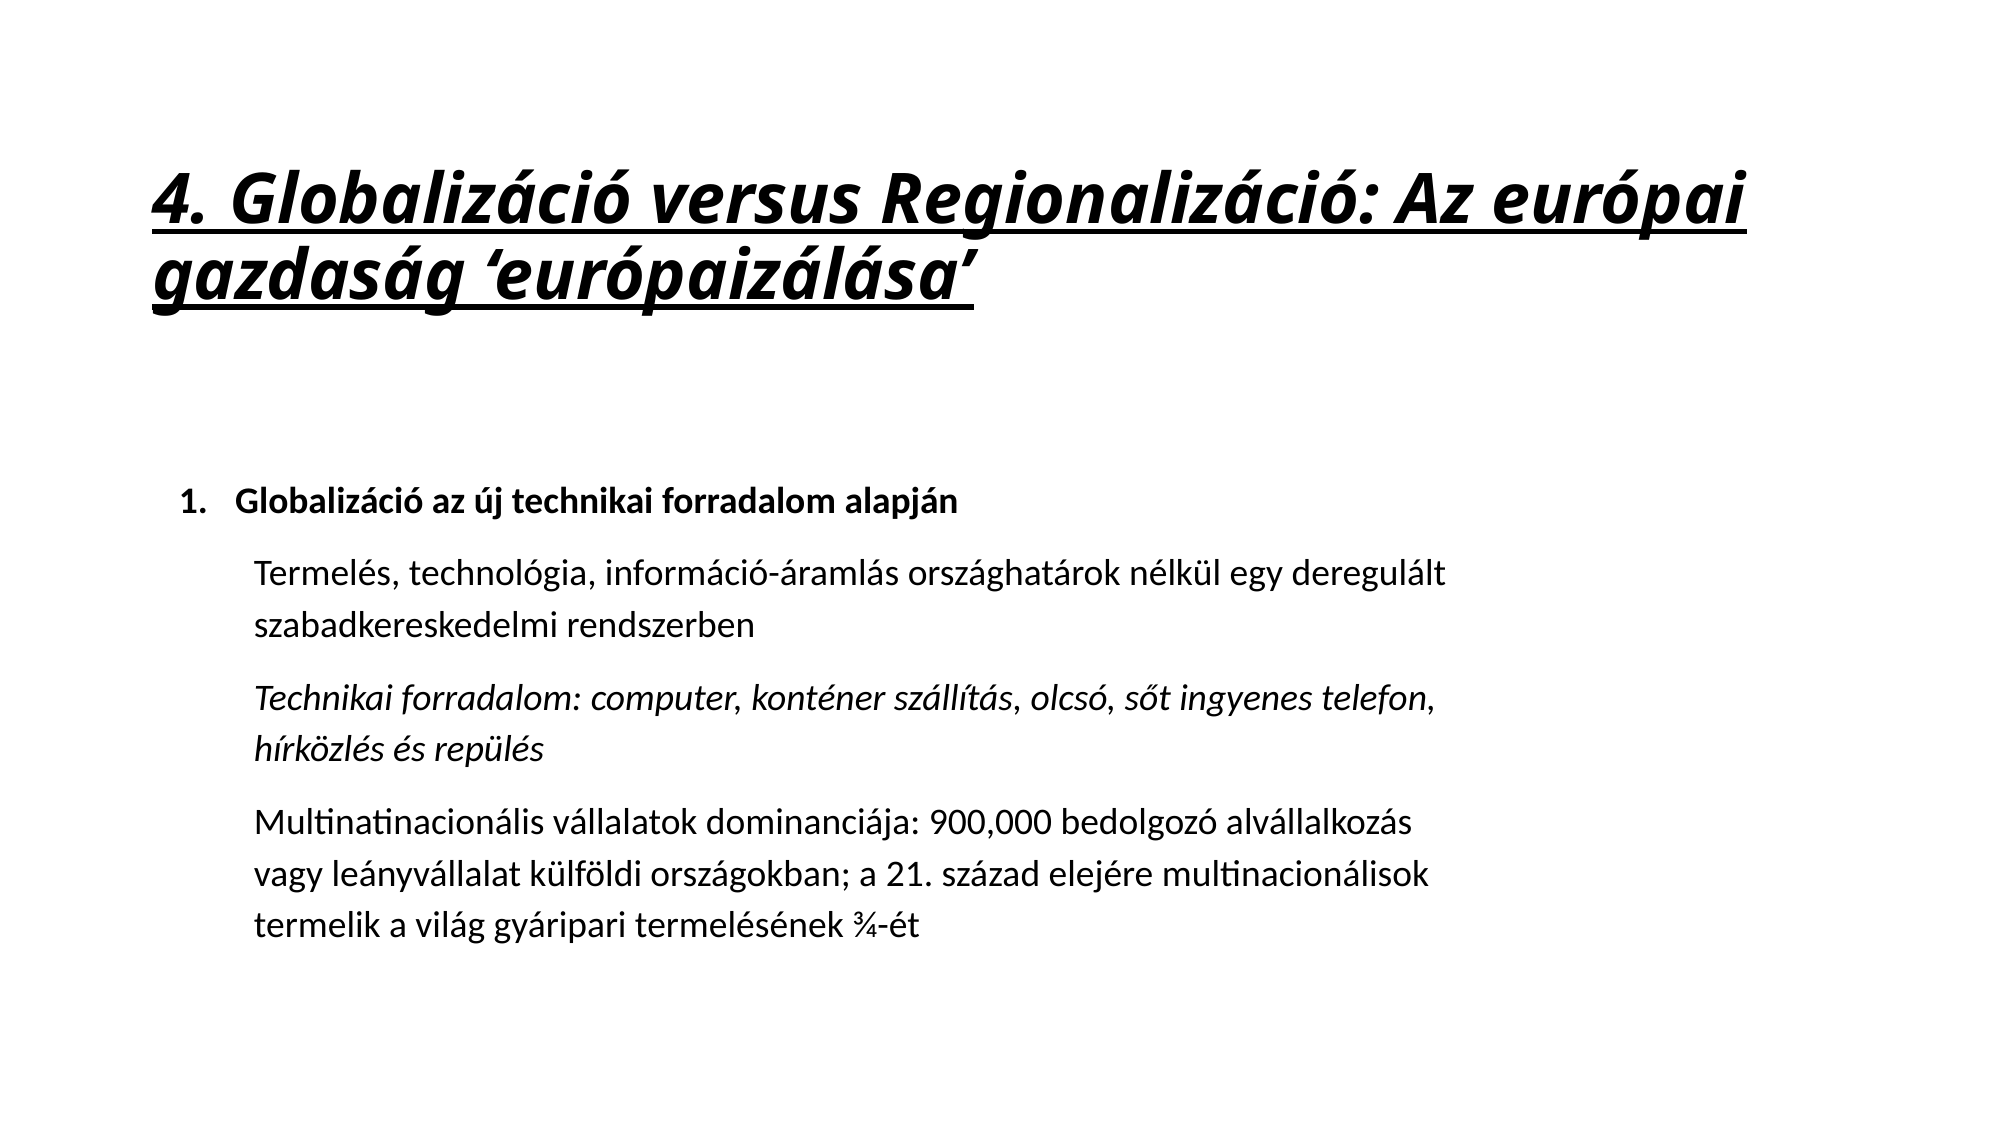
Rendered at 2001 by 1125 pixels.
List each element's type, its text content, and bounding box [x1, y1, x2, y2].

title 4. Globalizáció versus Regionalizáció: Az európai gazdaság ‘európaizálása’ [137, 155, 1863, 415]
text_box Globalizáció az új technikai forradalom alapján Termelés, technológia, információ-áramlás országhatárok nélkül egy deregulált szabadkereskedelmi rendszerben Technikai forradalom: computer, konténer szállítás, olcsó, sőt ingyenes telefon, hírközlés és repülés Multinatinacionális vállalatok dominanciája: 900,000 bedolgozó alvállalkozás vagy leányvállalat külföldi országokban; a 21. század elejére multinacionálisok termelik a világ gyáripari termelésének ¾-ét [164, 461, 1500, 953]
